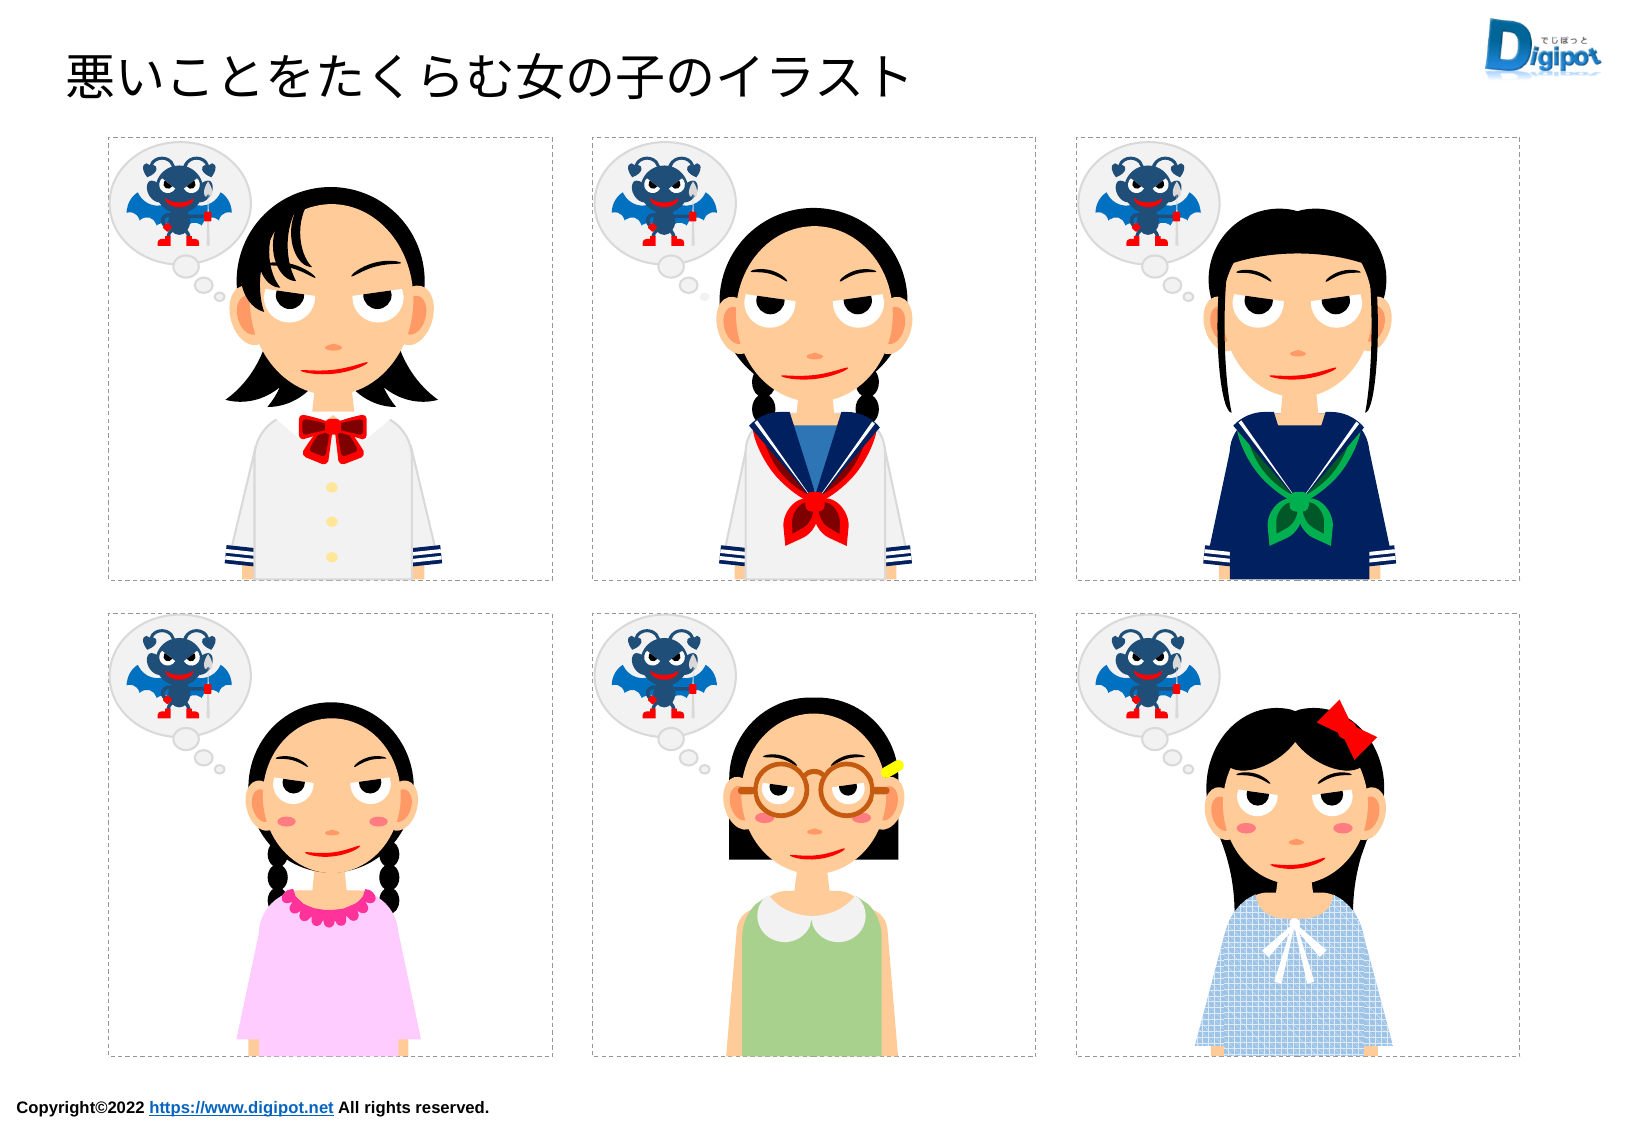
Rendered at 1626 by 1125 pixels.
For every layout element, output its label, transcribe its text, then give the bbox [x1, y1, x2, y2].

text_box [1078, 614, 1393, 1057]
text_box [109, 141, 442, 580]
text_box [109, 614, 422, 1057]
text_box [594, 141, 912, 580]
text_box 悪いことをたくらむ女の子のイラスト [50, 38, 929, 113]
picture [1485, 18, 1602, 82]
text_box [594, 614, 905, 1059]
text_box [1078, 141, 1396, 580]
